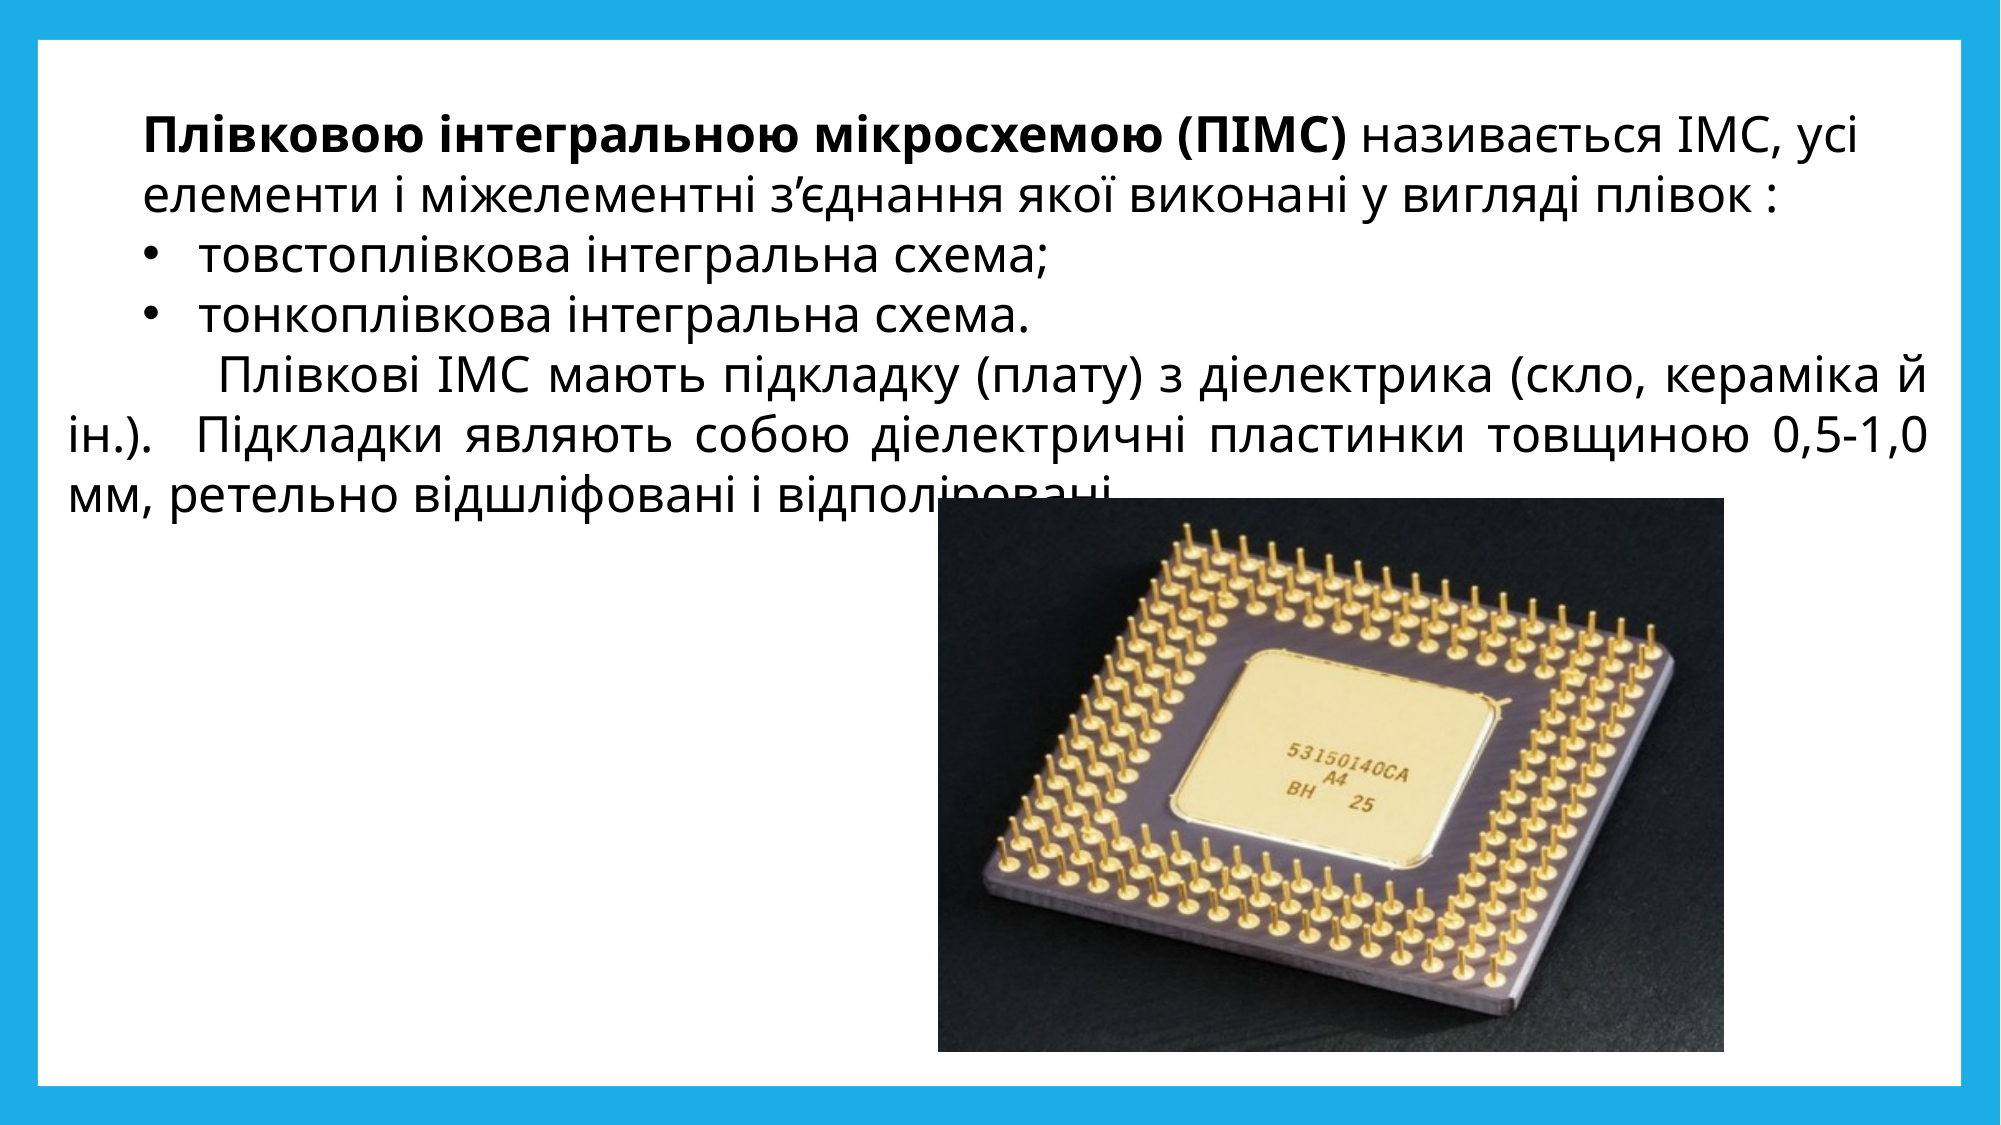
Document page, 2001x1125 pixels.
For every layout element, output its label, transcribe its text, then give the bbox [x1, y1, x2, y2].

text_box Плівковою інтегральною мікросхемою (ПІМС) називається ІМС, усі елементи і міжелементні з’єднання якої виконані у вигляді плівок : товстоплівкова інтегральна схема; тонкоплівкова інтегральна схема. Плівкові ІМС мають підкладку (плату) з діелектрика (скло, кераміка й ін.). Підкладки являють собою діелектричні пластинки товщиною 0,5-1,0 мм, ретельно відшліфовані і відполіровані. [52, 94, 1945, 590]
picture [938, 498, 1724, 1053]
